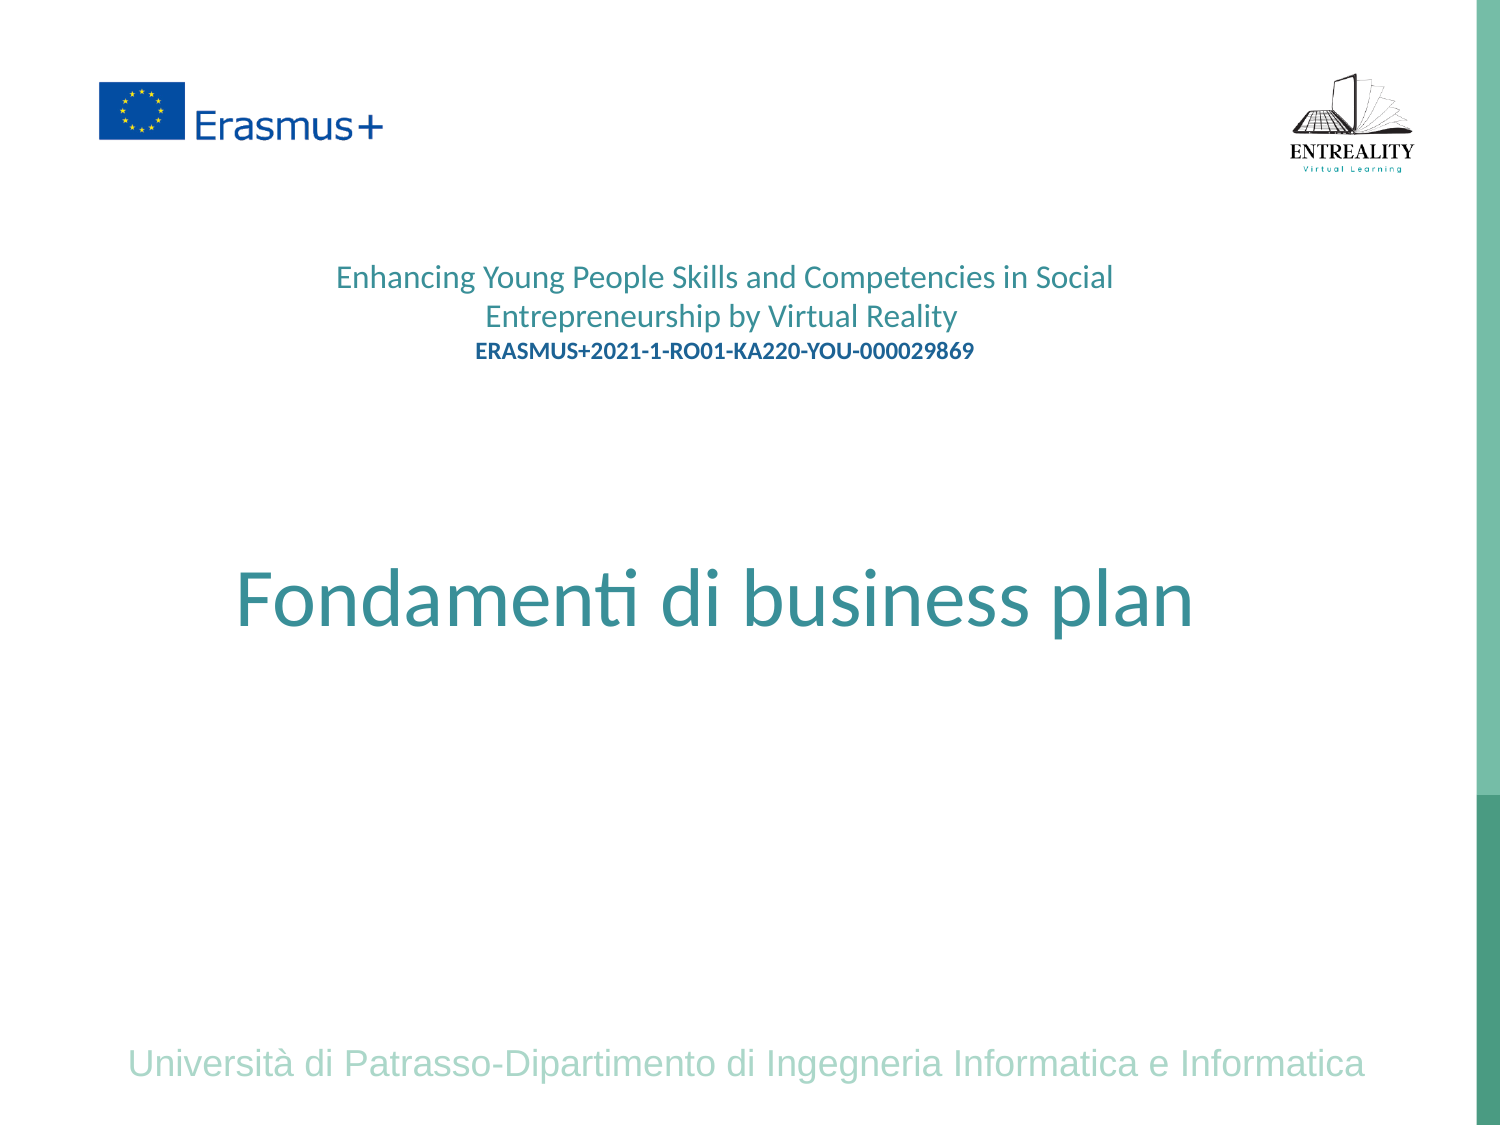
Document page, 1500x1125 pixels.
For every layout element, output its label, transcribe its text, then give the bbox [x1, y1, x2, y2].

text_box Università di Patrasso-Dipartimento di Ingegneria Informatica e Informatica [82, 1031, 1412, 1092]
picture [81, 64, 399, 156]
title Fondamenti di business plan [63, 486, 1388, 700]
picture [1246, 17, 1458, 229]
text_box Enhancing Young People Skills and Competencies in Social Entrepreneurship by Virtual Reality ERASMUS+2021-1-RO01-KA220-YOU-000029869 [275, 247, 1176, 372]
